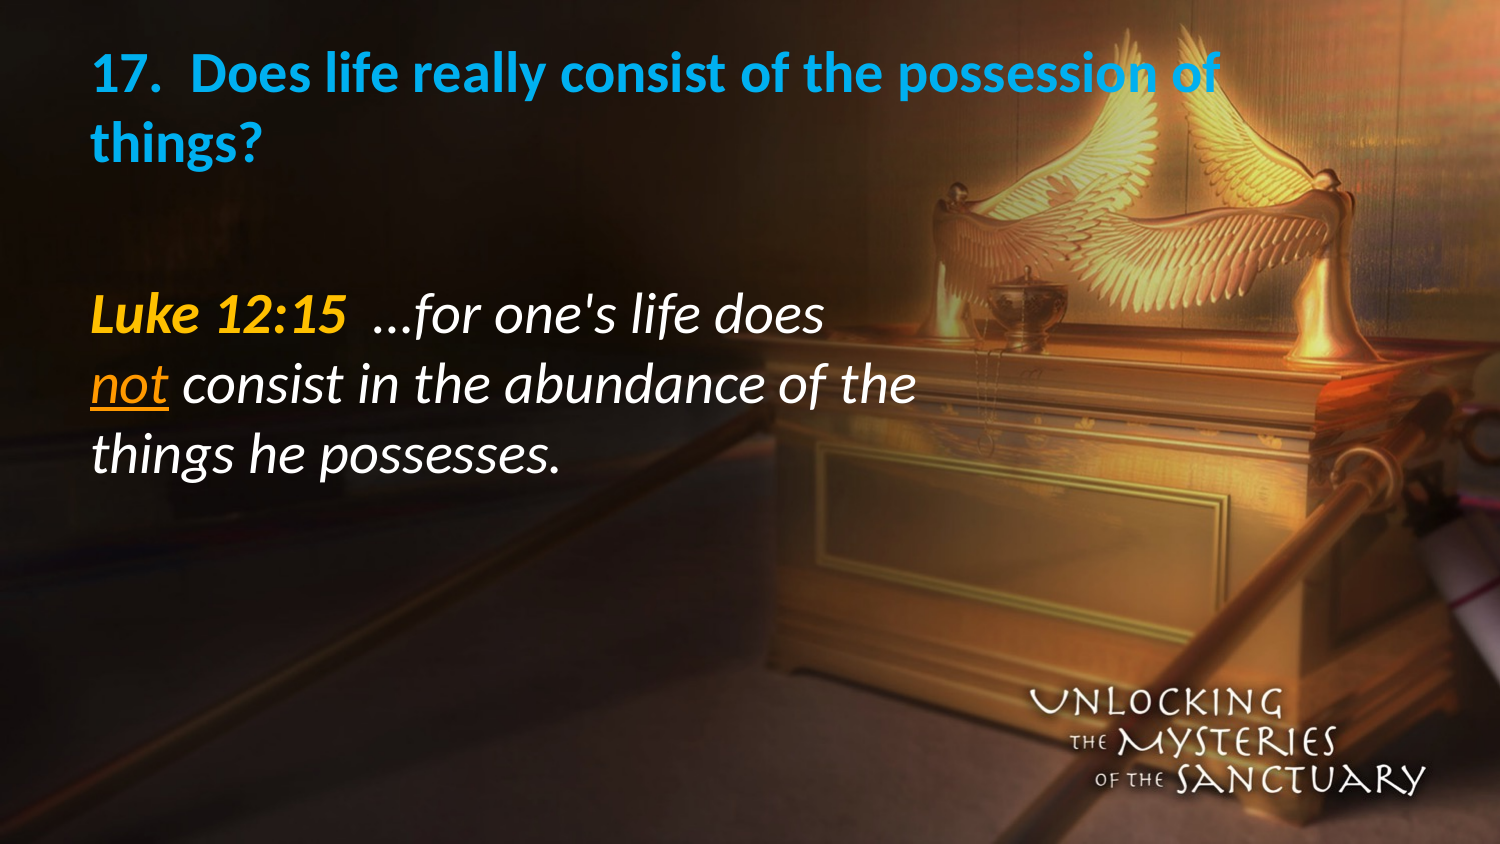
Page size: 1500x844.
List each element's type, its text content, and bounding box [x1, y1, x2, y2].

title 17. Does life really consist of the possession of things? [75, 33, 1425, 175]
picture [0, 0, 1500, 844]
list Luke 12:15 …for one's life does not consist in the abundance of the things he possesses. [75, 267, 933, 754]
